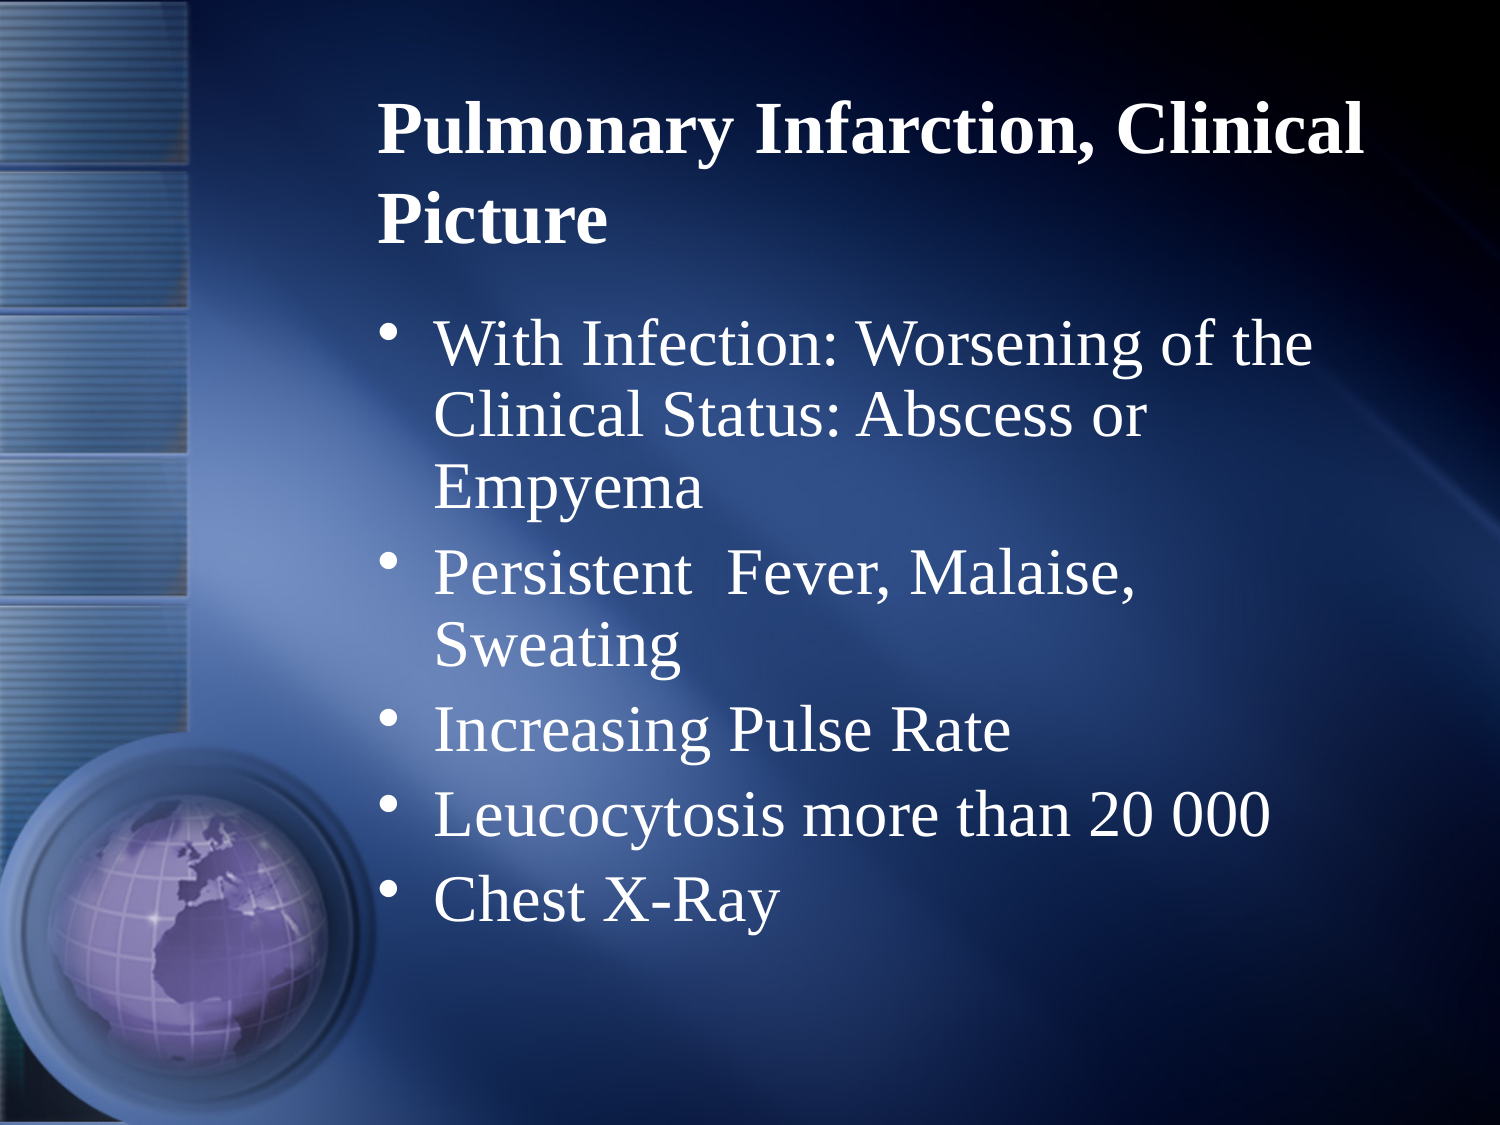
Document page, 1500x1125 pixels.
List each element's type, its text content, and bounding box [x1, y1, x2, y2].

picture [0, 0, 1500, 1125]
title Pulmonary Infarction, Clinical Picture [362, 74, 1401, 263]
list With Infection: Worsening of the Clinical Status: Abscess or Empyema Persistent Fever, Malaise, Sweating Increasing Pulse Rate Leucocytosis more than 20 000 Chest X-Ray [362, 299, 1401, 1001]
